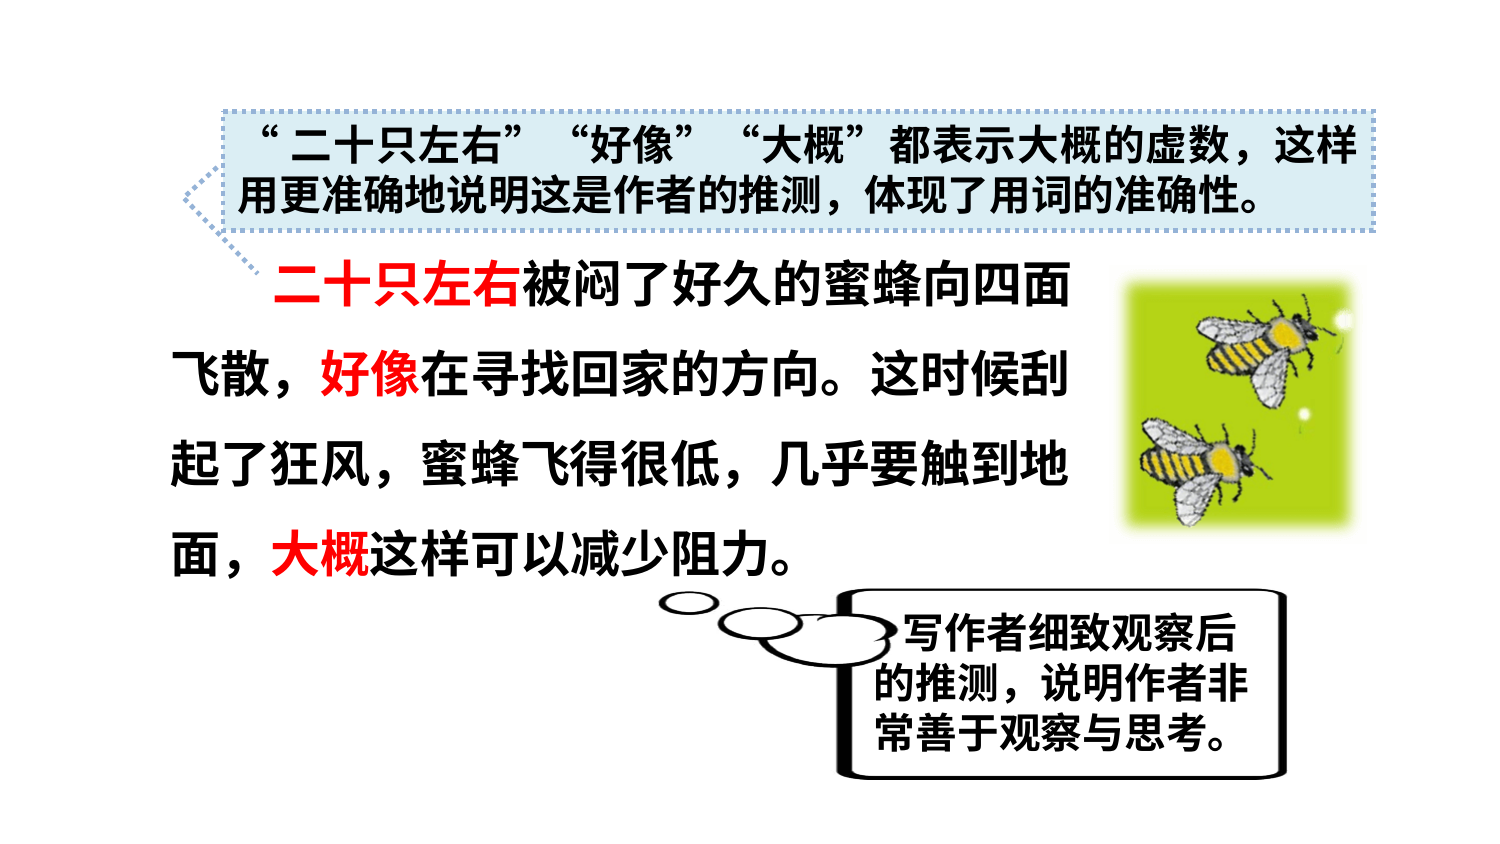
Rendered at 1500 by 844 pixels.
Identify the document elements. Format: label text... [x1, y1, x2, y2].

picture [0, 0, 1500, 844]
text_box 二十只左右被闷了好久的蜜蜂向四面飞散，好像在寻找回家的方向。这时候刮起了狂风，蜜蜂飞得很低，几乎要触到地面，大概这样可以减少阻力。 [155, 215, 1093, 591]
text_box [656, 588, 1289, 780]
text_box “二十只左右”“好像”“大概”都表示大概的虚数，这样用更准确地说明这是作者的推测，体现了用词的准确性。 [223, 111, 1374, 231]
